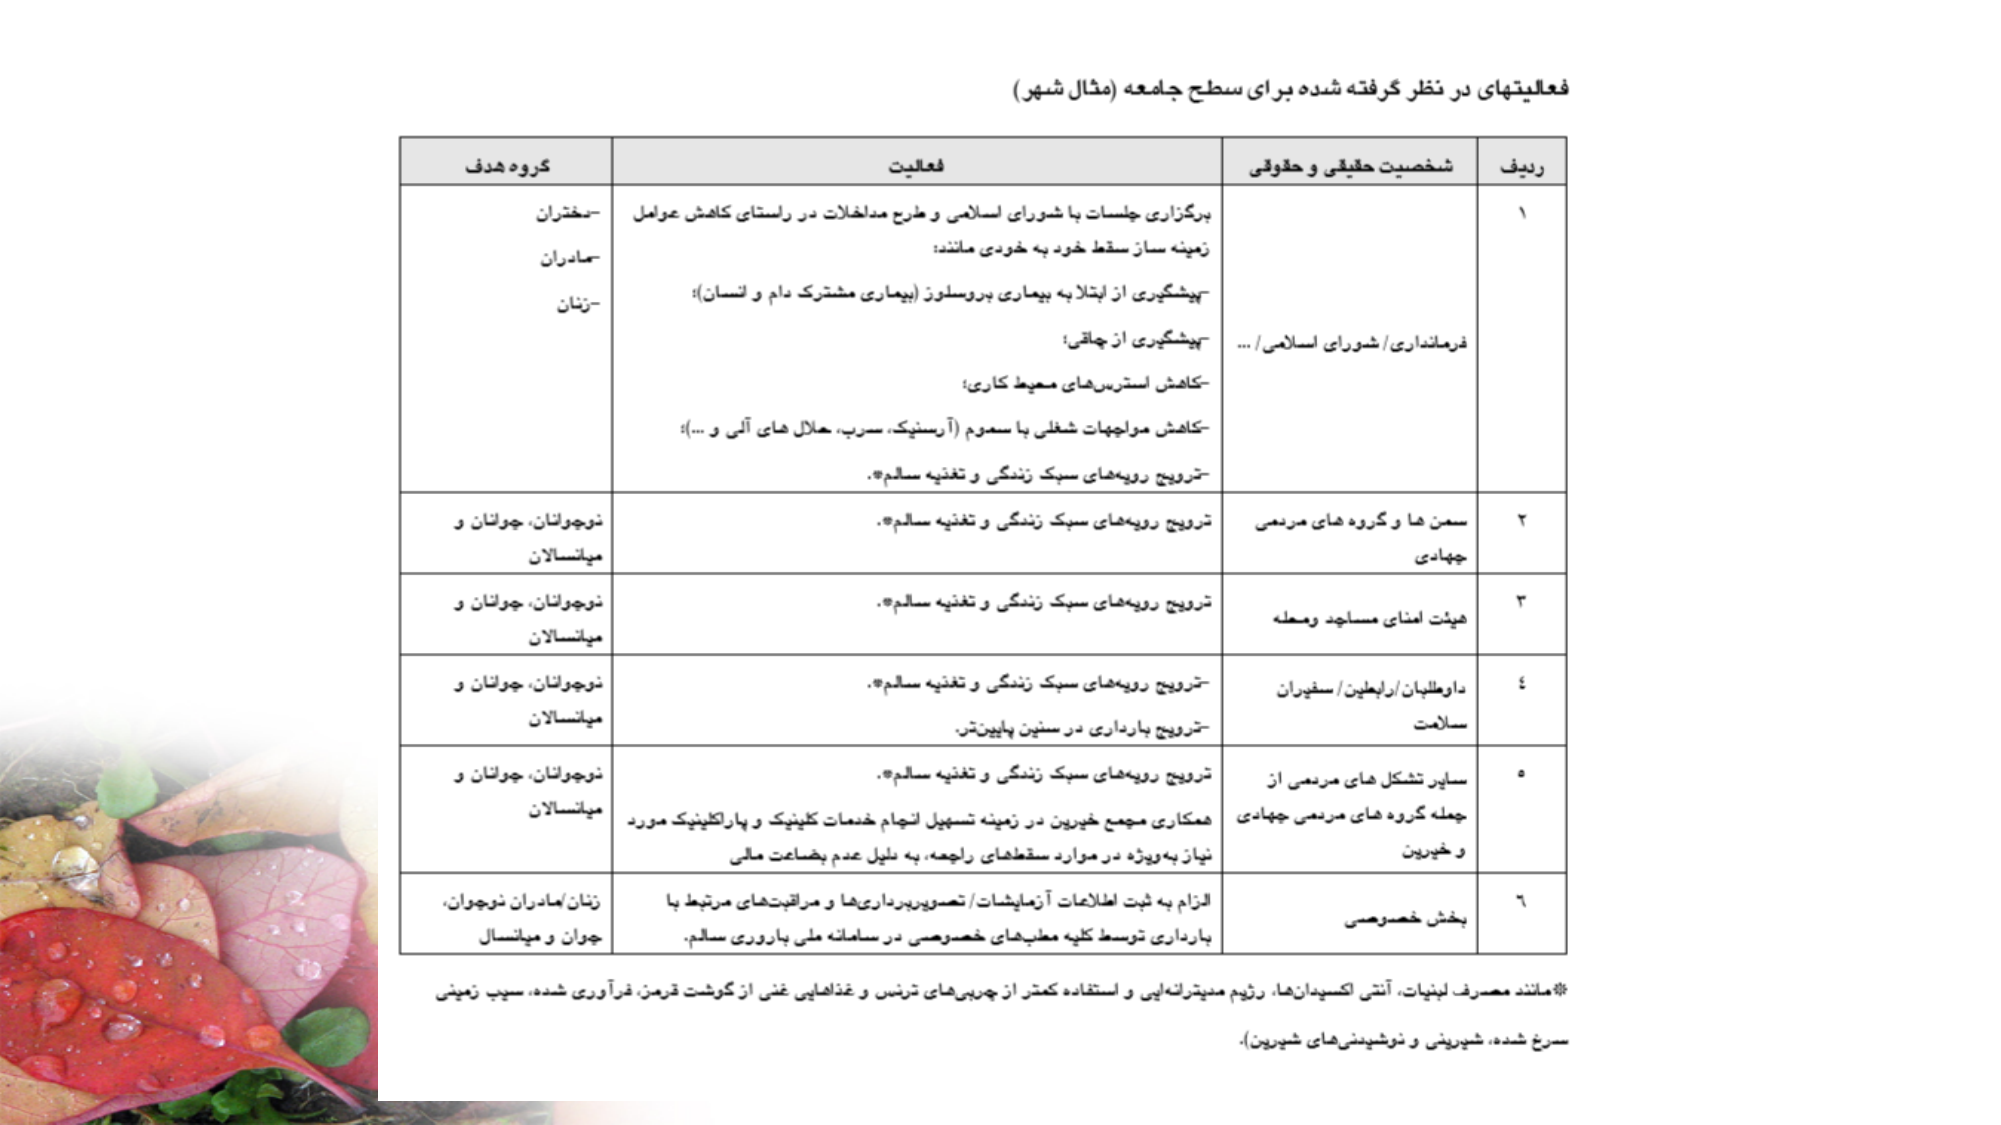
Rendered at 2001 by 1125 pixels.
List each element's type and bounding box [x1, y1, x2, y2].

picture [0, 66, 1813, 1125]
